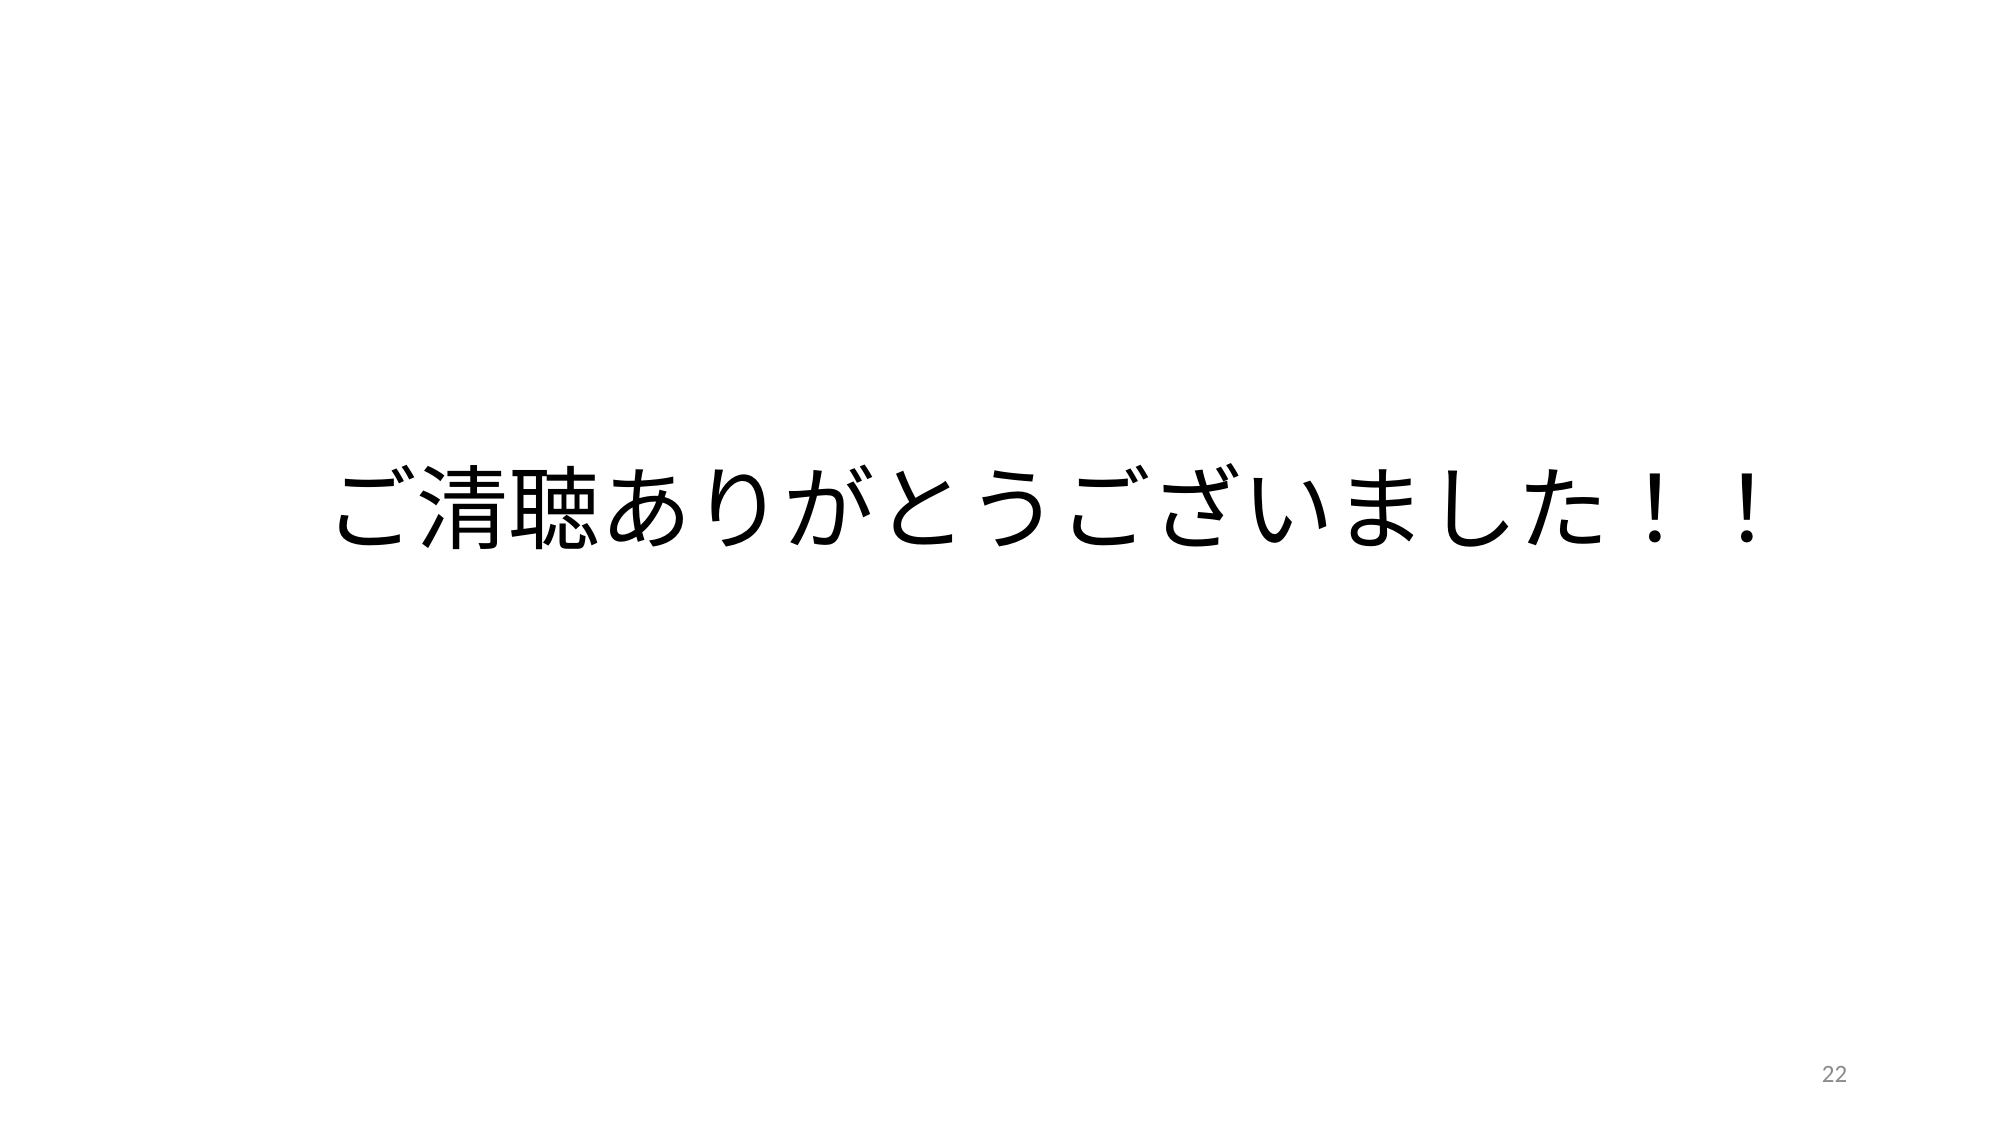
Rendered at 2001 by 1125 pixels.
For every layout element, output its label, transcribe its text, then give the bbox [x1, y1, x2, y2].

slide_number 22 [1412, 1042, 1863, 1103]
title ご清聴ありがとうございました！！ [196, 404, 1922, 622]
